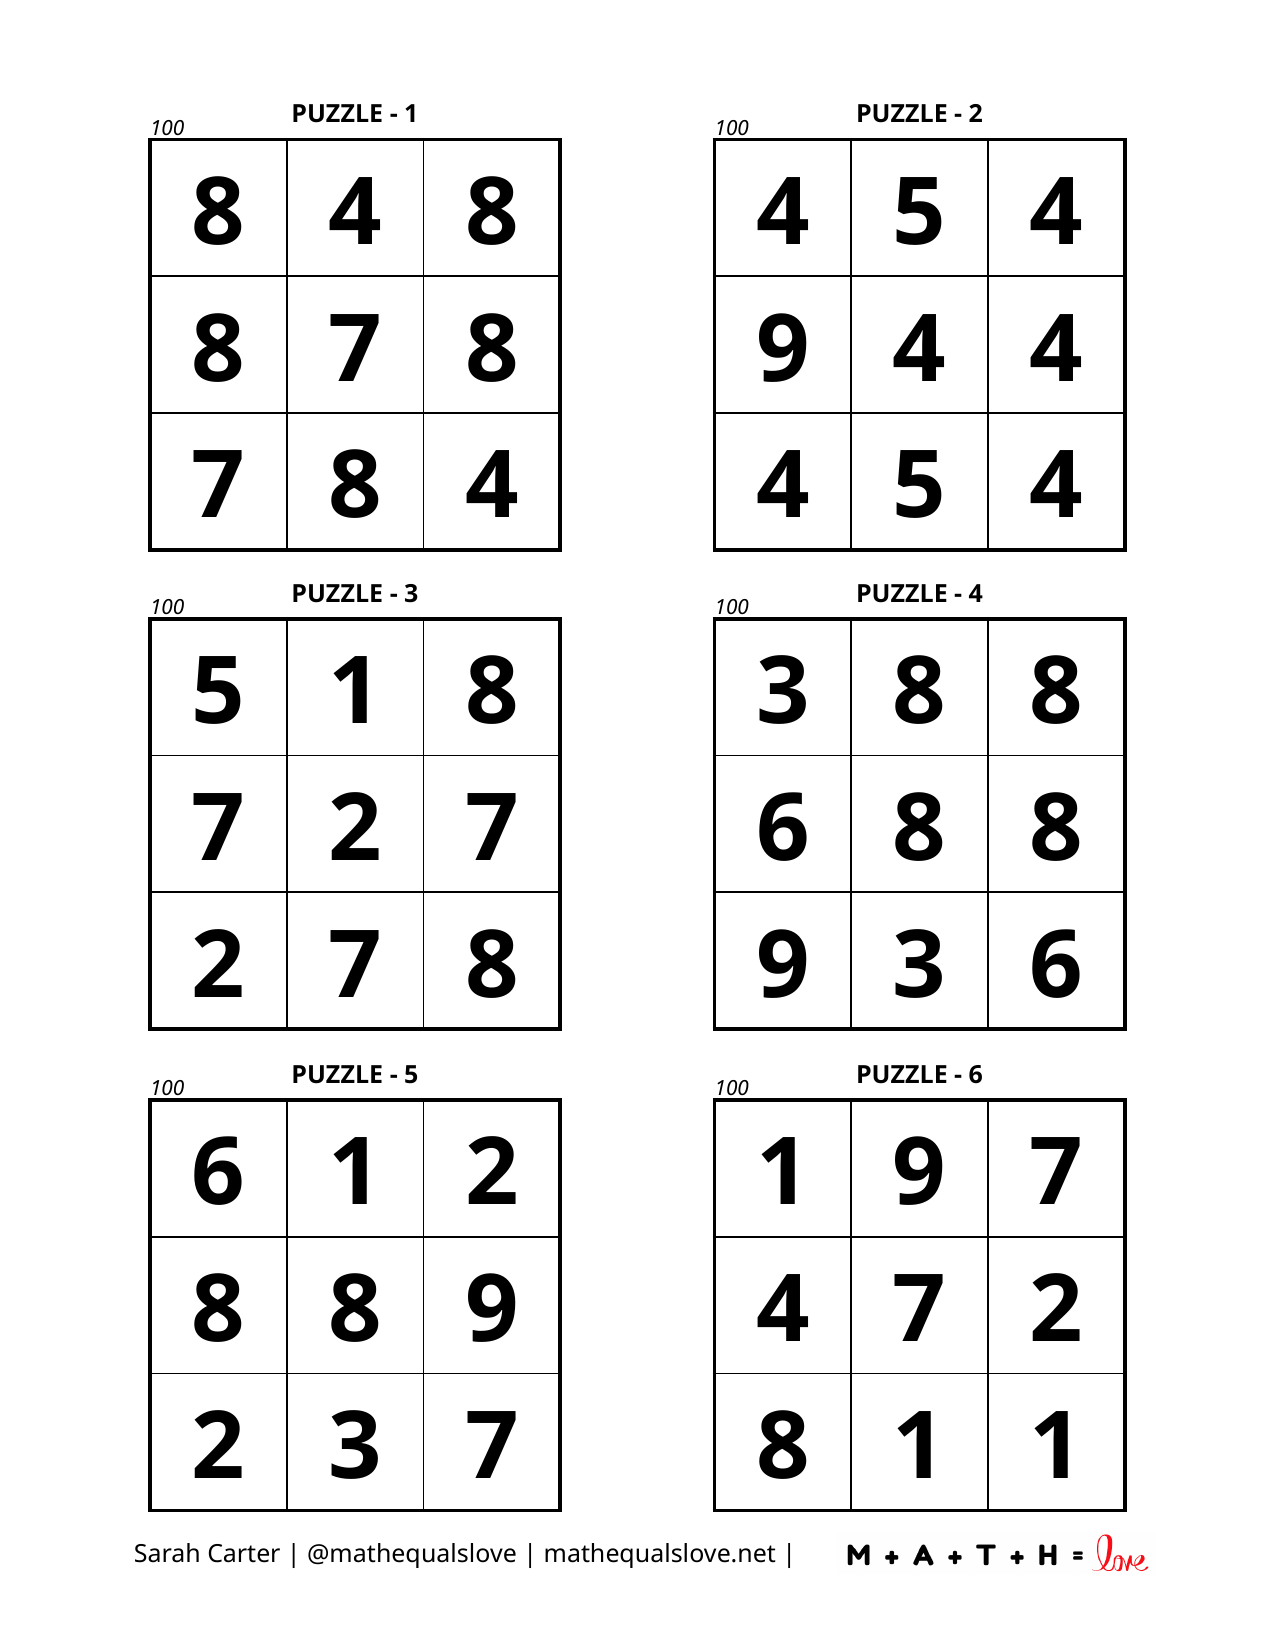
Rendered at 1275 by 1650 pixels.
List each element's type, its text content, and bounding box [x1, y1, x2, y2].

table_cell 1 [852, 1374, 987, 1509]
table_cell 5 [852, 414, 987, 548]
table_cell 4 [424, 414, 558, 548]
table_cell 4 [989, 414, 1123, 548]
table_header 5 [152, 621, 286, 755]
text_box PUZZLE - 5 [149, 1058, 561, 1089]
table_cell 4 [716, 414, 850, 548]
table_cell 2 [152, 1374, 286, 1509]
text_box 100 [149, 593, 359, 619]
text_box PUZZLE - 6 [714, 1058, 1125, 1089]
table_header 8 [989, 621, 1123, 755]
table_header 3 [716, 621, 850, 755]
table_cell 8 [424, 893, 558, 1027]
table_cell 3 [288, 1374, 423, 1509]
table_header 6 [152, 1102, 286, 1236]
table_cell 2 [989, 1238, 1123, 1373]
table_cell 8 [852, 756, 987, 891]
table_cell 8 [424, 277, 558, 412]
table_cell 8 [288, 1238, 423, 1373]
text_box 100 [714, 1074, 923, 1100]
table_header 1 [288, 621, 423, 755]
text_box 100 [714, 593, 923, 619]
table_header 5 [852, 141, 987, 275]
table_cell 7 [288, 893, 423, 1027]
table_header 4 [288, 141, 423, 275]
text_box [118, 1529, 1199, 1576]
table_header 1 [288, 1102, 423, 1236]
table_cell 8 [288, 414, 423, 548]
text_box PUZZLE - 2 [714, 97, 1125, 128]
table_cell 2 [152, 893, 286, 1027]
table_cell 8 [152, 277, 286, 412]
table_cell 8 [989, 756, 1123, 891]
table_cell 4 [989, 277, 1123, 412]
table_cell 8 [152, 1238, 286, 1373]
table_cell 4 [716, 1238, 850, 1373]
table_cell 8 [716, 1374, 850, 1509]
text_box 100 [149, 1074, 359, 1100]
table_cell 7 [288, 277, 423, 412]
table_cell 7 [152, 414, 286, 548]
table_header 1 [716, 1102, 850, 1236]
table_header 8 [852, 621, 987, 755]
table_cell 7 [152, 756, 286, 891]
table_cell 7 [852, 1238, 987, 1373]
text_box PUZZLE - 4 [714, 577, 1125, 608]
table_cell 3 [852, 893, 987, 1027]
table_cell 9 [716, 277, 850, 412]
text_box PUZZLE - 1 [149, 97, 561, 128]
table_header 7 [989, 1102, 1123, 1236]
table_header 4 [989, 141, 1123, 275]
table_cell 6 [716, 756, 850, 891]
table_header 8 [424, 141, 558, 275]
table_header 4 [716, 141, 850, 275]
text_box PUZZLE - 3 [149, 577, 561, 608]
table_cell 7 [424, 1374, 558, 1509]
table_cell 9 [716, 893, 850, 1027]
table_header 8 [152, 141, 286, 275]
table_header 9 [852, 1102, 987, 1236]
table_cell 9 [424, 1238, 558, 1373]
table_cell 4 [852, 277, 987, 412]
text_box 100 [149, 114, 359, 140]
text_box 100 [714, 114, 923, 140]
table_cell 7 [424, 756, 558, 891]
table_cell 6 [989, 893, 1123, 1027]
table_cell 1 [989, 1374, 1123, 1509]
table_header 8 [424, 621, 558, 755]
table_cell 2 [288, 756, 423, 891]
table_header 2 [424, 1102, 558, 1236]
